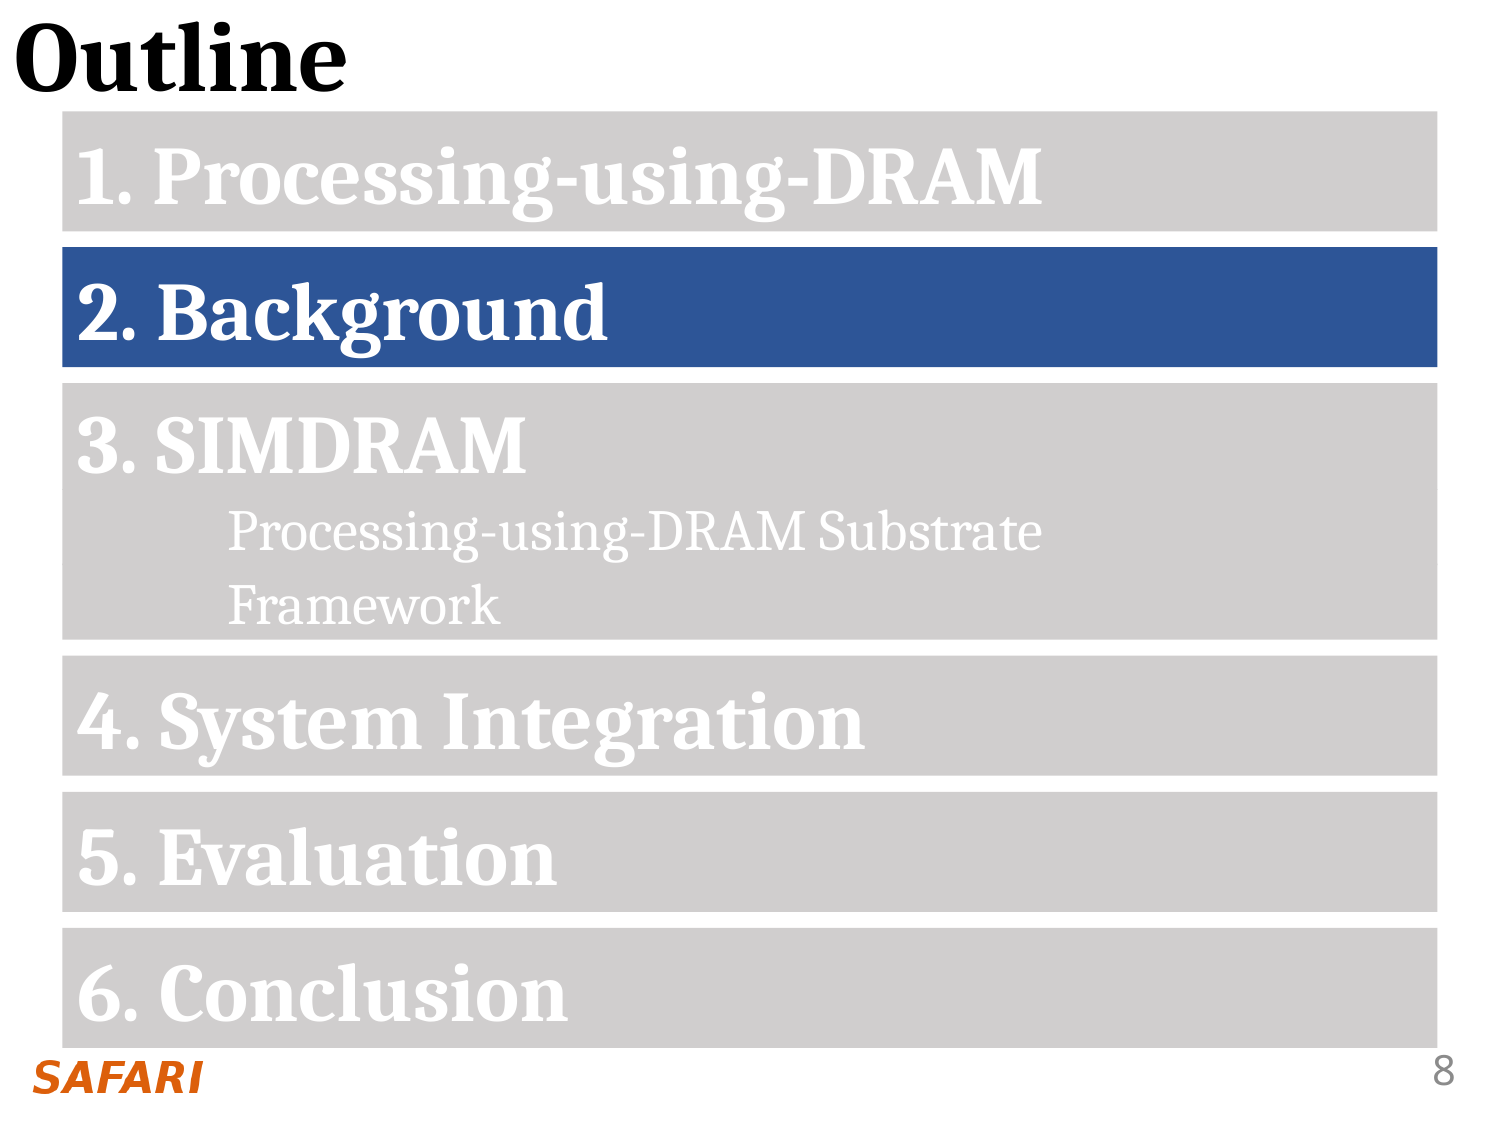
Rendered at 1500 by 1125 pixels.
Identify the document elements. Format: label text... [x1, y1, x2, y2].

picture [31, 1051, 209, 1104]
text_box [62, 111, 1438, 1048]
title Outline [0, 0, 1475, 119]
